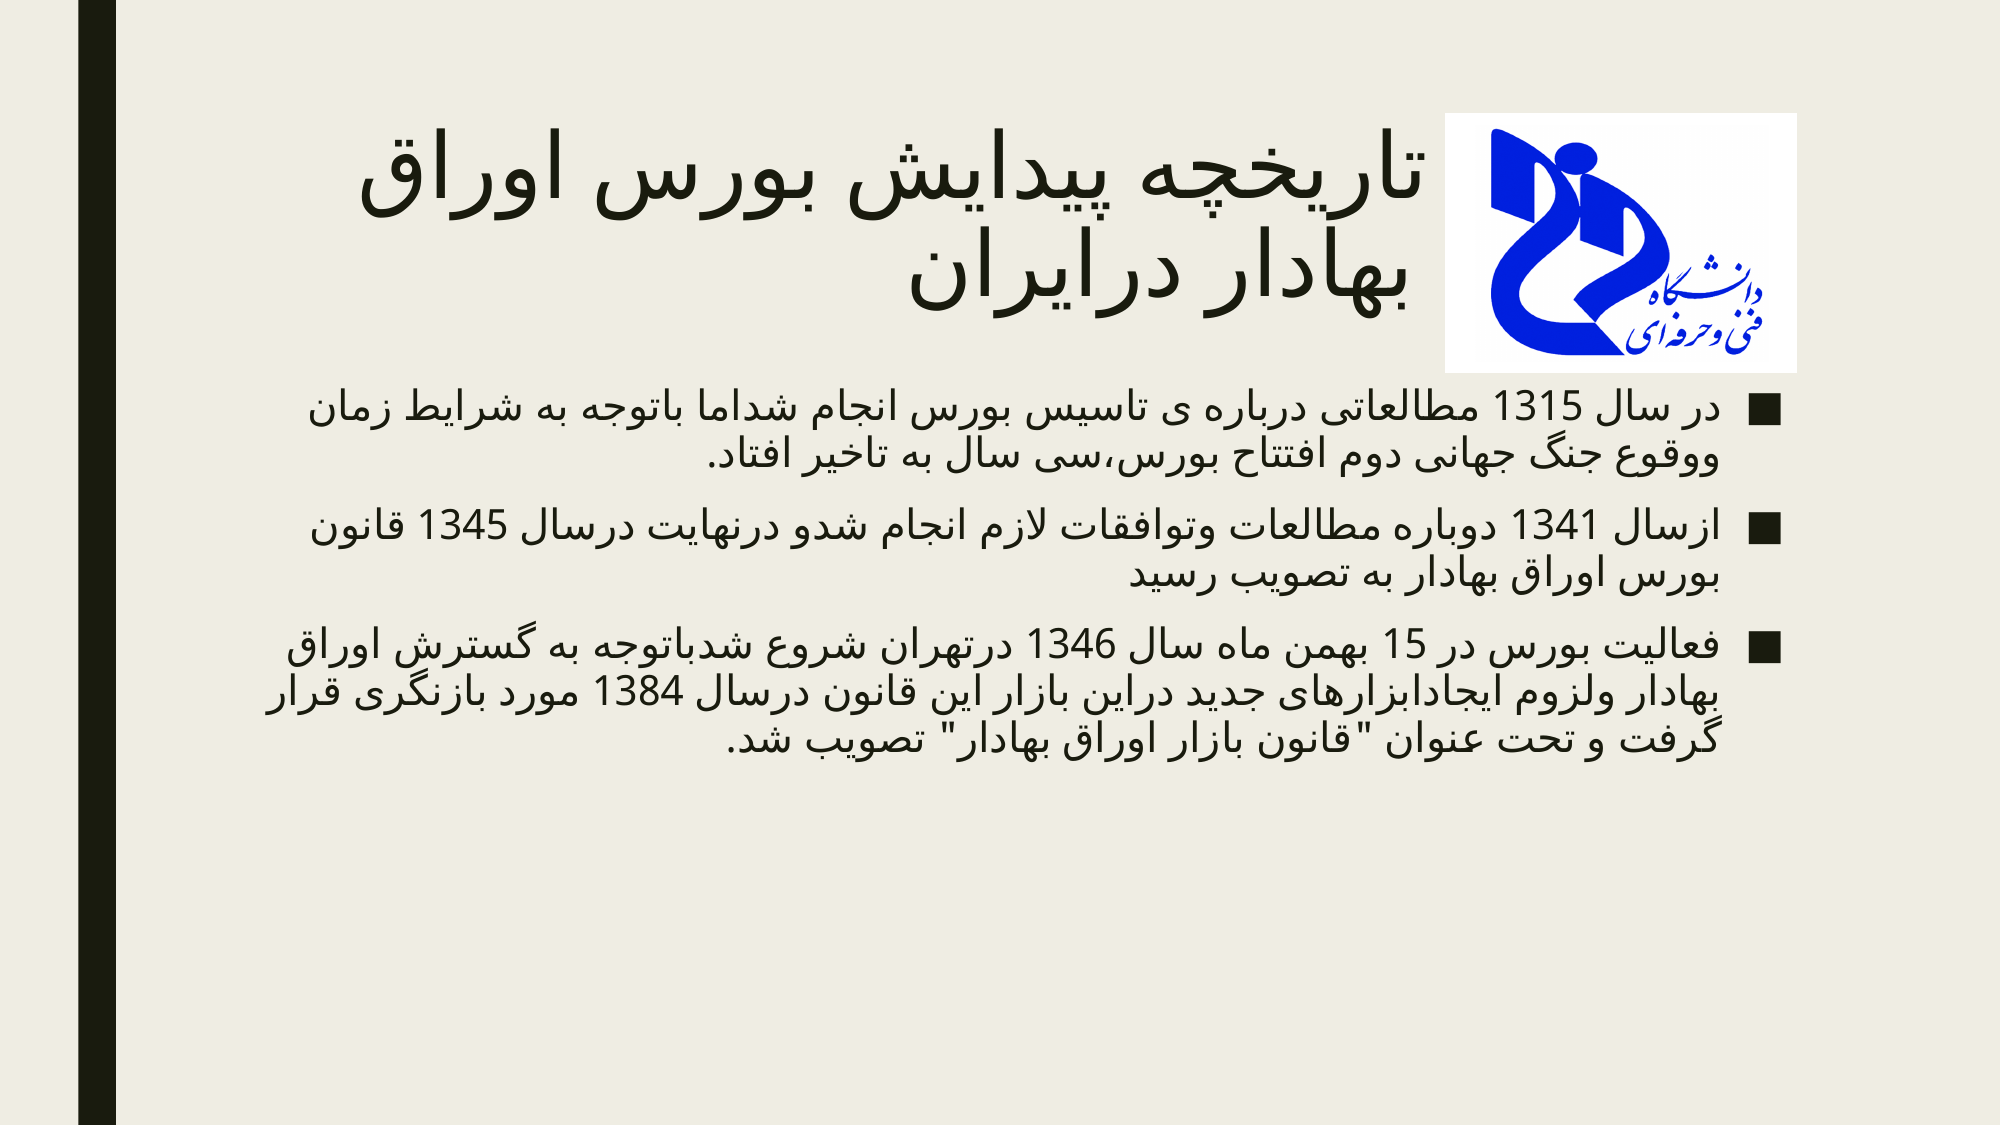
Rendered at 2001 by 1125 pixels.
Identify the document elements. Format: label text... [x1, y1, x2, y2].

list در سال 1315 مطالعاتی درباره ی تاسیس بورس انجام شداما باتوجه به شرایط زمان ووقوع جنگ جهانی دوم افتتاح بورس،سی سال به تاخیر افتاد. ازسال 1341 دوباره مطالعات وتوافقات لازم انجام شدو درنهایت درسال 1345 قانون بورس اوراق بهادار به تصویب رسید فعالیت بورس در 15 بهمن ماه سال 1346 درتهران شروع شدباتوجه به گسترش اوراق بهادار ولزوم ایجادابزارهای جدید دراین بازار این قانون درسال 1384 مورد بازنگری قرار گرفت و تحت عنوان "قانون بازار اوراق بهادار" تصویب شد. [225, 375, 1800, 963]
title تاریخچه پیدایش بورس اوراق بهادر بهادار درایران [225, 112, 1444, 357]
picture [1444, 112, 1800, 375]
